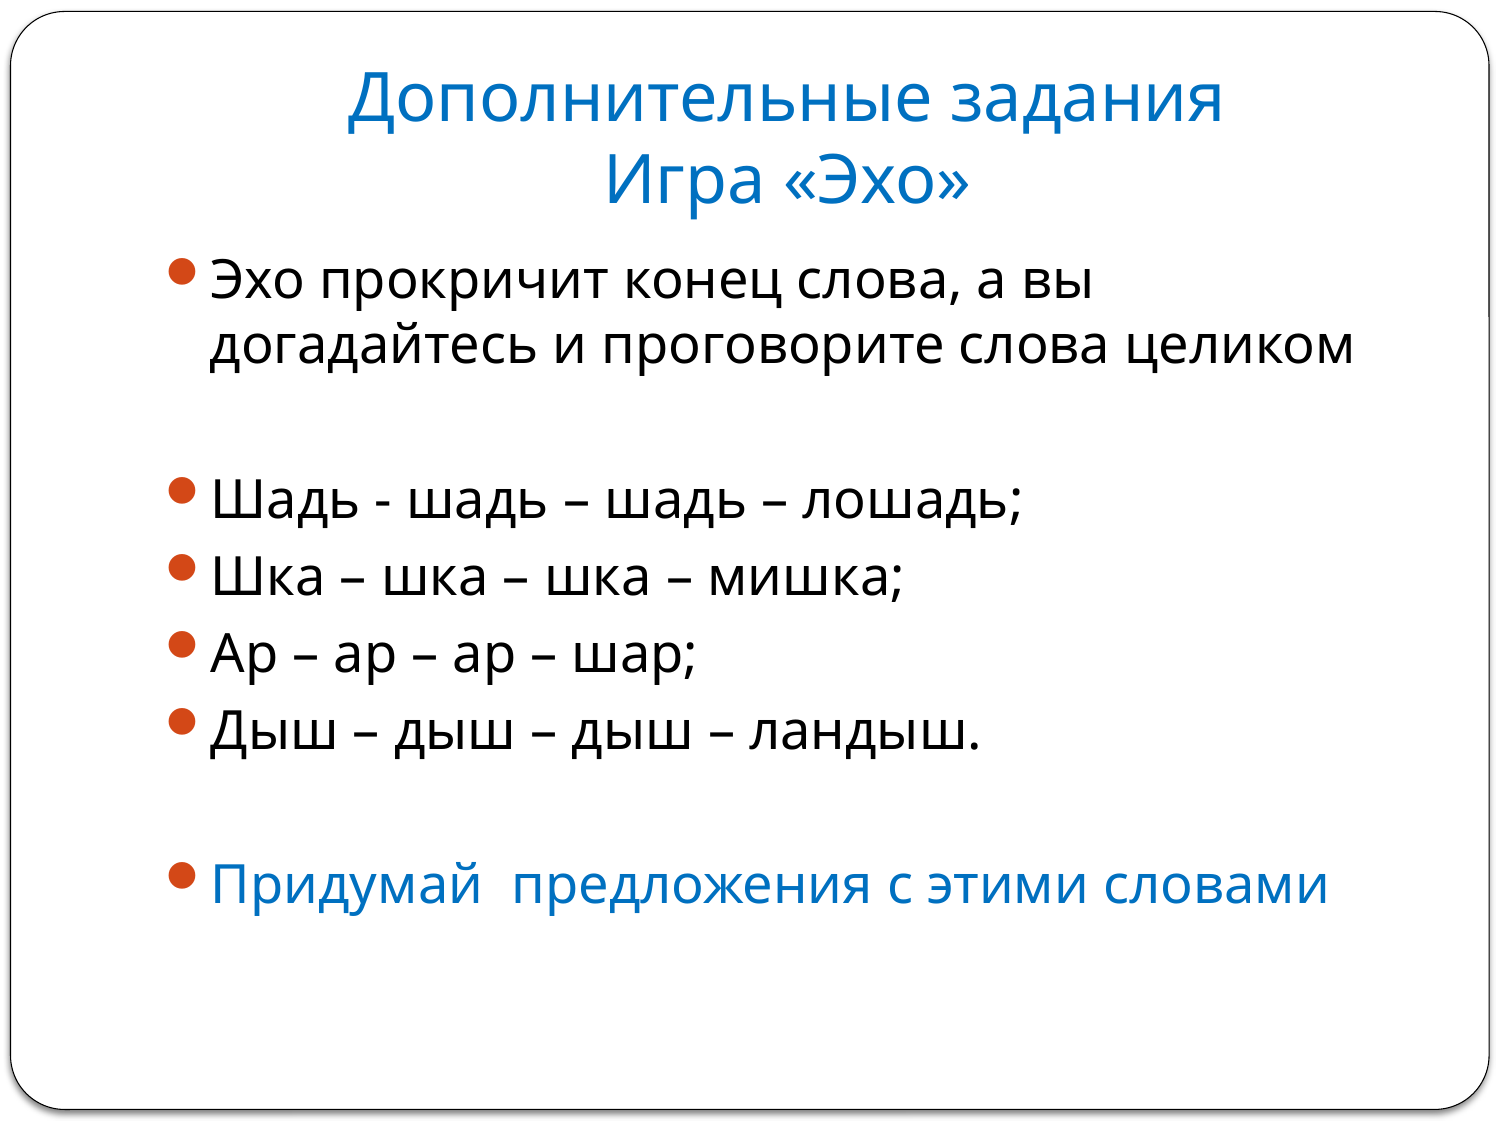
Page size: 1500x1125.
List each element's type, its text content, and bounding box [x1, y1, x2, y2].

list Эхо прокричит конец слова, а вы догадайтесь и проговорите слова целиком Шадь - шадь – шадь – лошадь; Шка – шка – шка – мишка; Ар – ар – ар – шар; Дыш – дыш – дыш – ландыш. Придумай предложения с этими словами [150, 237, 1425, 988]
title Дополнительные задания Игра «Эхо» [150, 45, 1425, 233]
